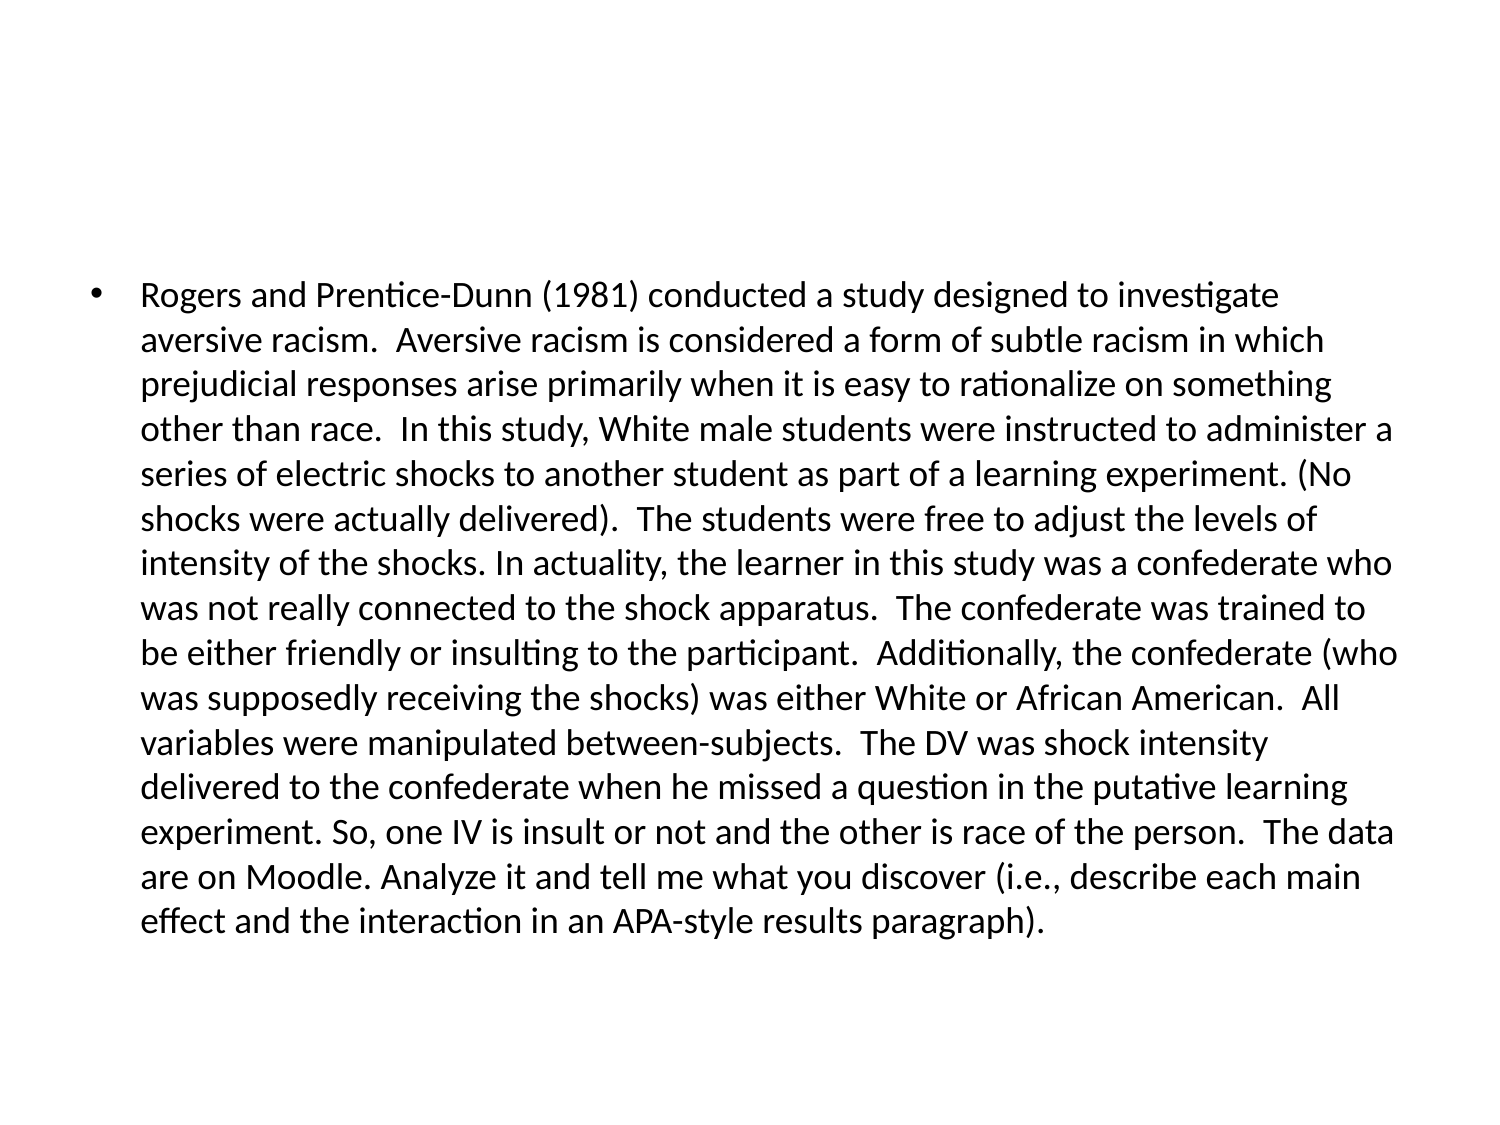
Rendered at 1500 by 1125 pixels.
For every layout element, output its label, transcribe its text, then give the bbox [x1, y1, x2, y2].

list Rogers and Prentice-Dunn (1981) conducted a study designed to investigate aversive racism. Aversive racism is considered a form of subtle racism in which prejudicial responses arise primarily when it is easy to rationalize on something other than race. In this study, White male students were instructed to administer a series of electric shocks to another student as part of a learning experiment. (No shocks were actually delivered). The students were free to adjust the levels of intensity of the shocks. In actuality, the learner in this study was a confederate who was not really connected to the shock apparatus. The confederate was trained to be either friendly or insulting to the participant. Additionally, the confederate (who was supposedly receiving the shocks) was either White or African American. All variables were manipulated between-subjects. The DV was shock intensity delivered to the confederate when he missed a question in the putative learning experiment. So, one IV is insult or not and the other is race of the person. The data are on Moodle. Analyze it and tell me what you discover (i.e., describe each main effect and the interaction in an APA-style results paragraph). [75, 262, 1425, 1005]
